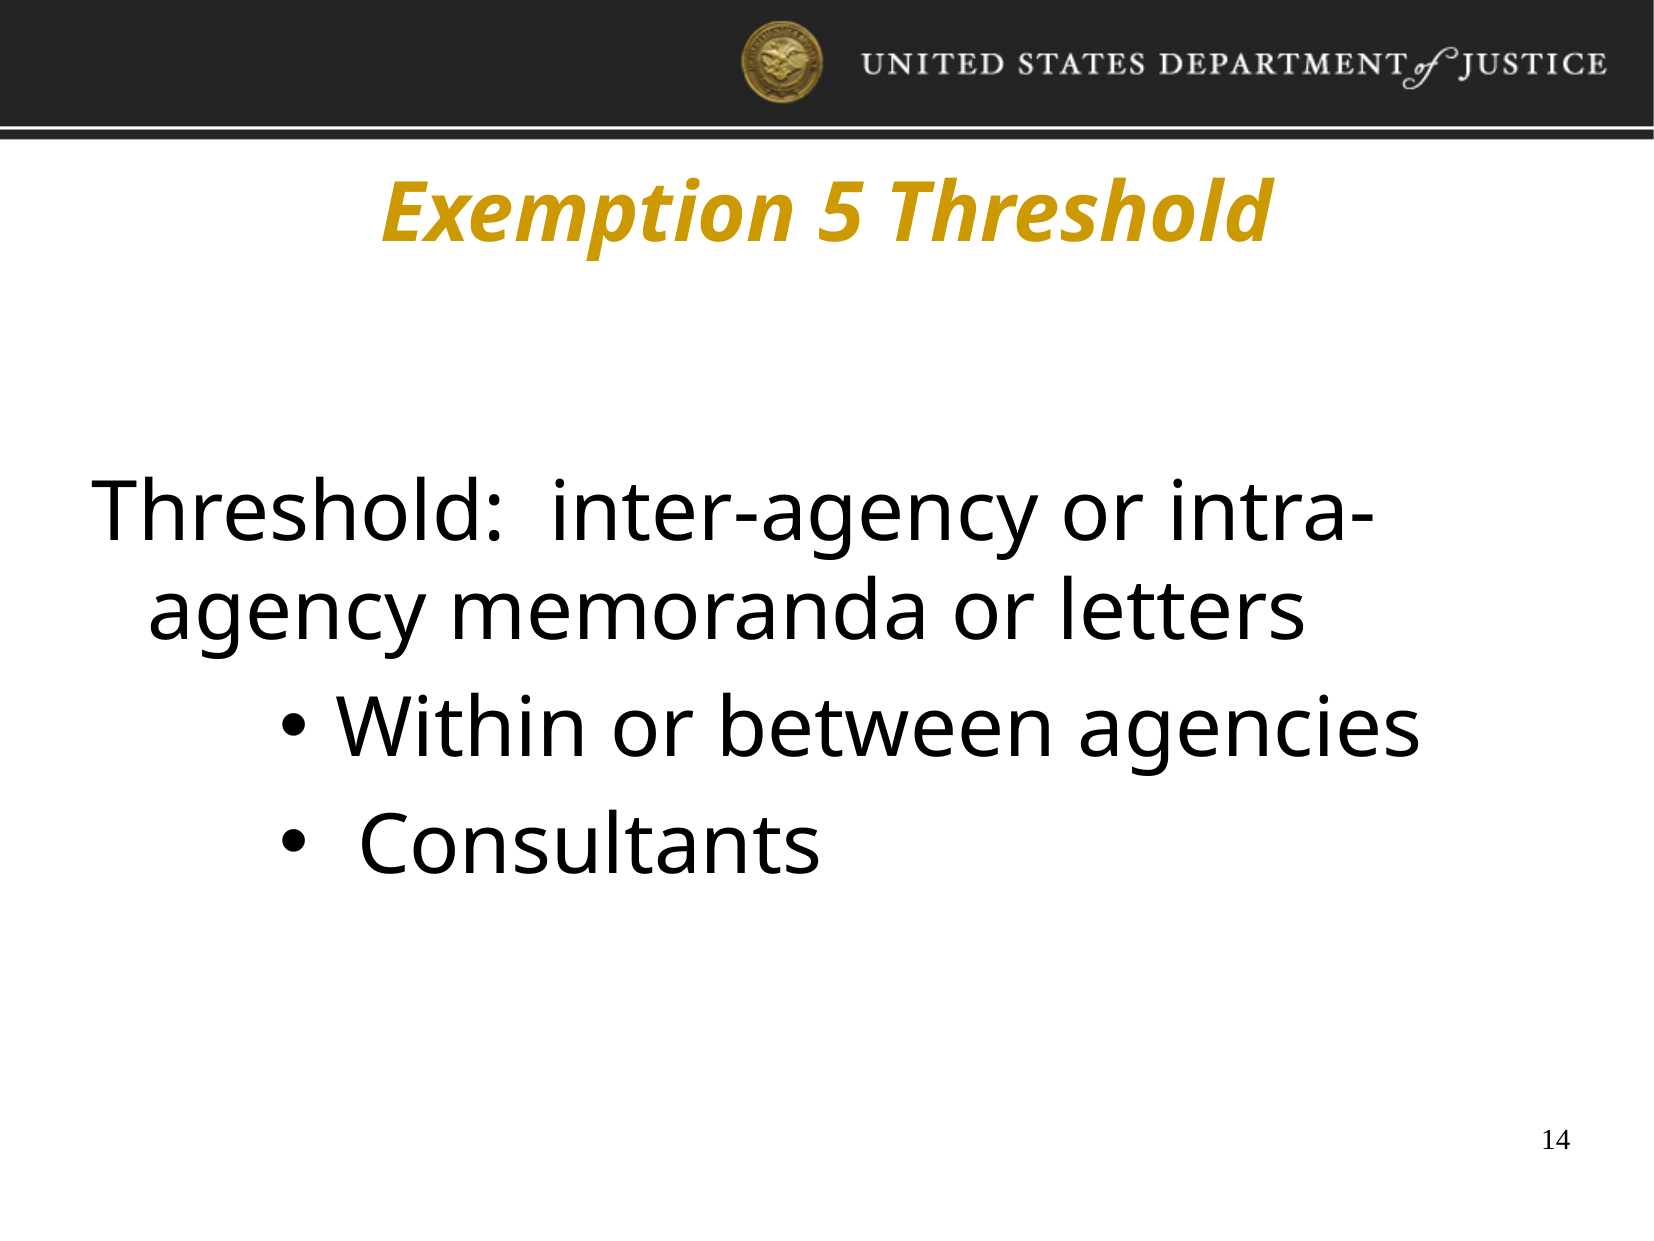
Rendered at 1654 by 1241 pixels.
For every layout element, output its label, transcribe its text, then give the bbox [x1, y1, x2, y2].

picture [0, 0, 1654, 1236]
text_box Threshold: inter-agency or intra-agency memoranda or letters Within or between agencies Consultants [75, 330, 1579, 899]
text_box Exemption 5 Threshold [33, 157, 1621, 269]
slide_number 14 [1185, 1122, 1571, 1208]
